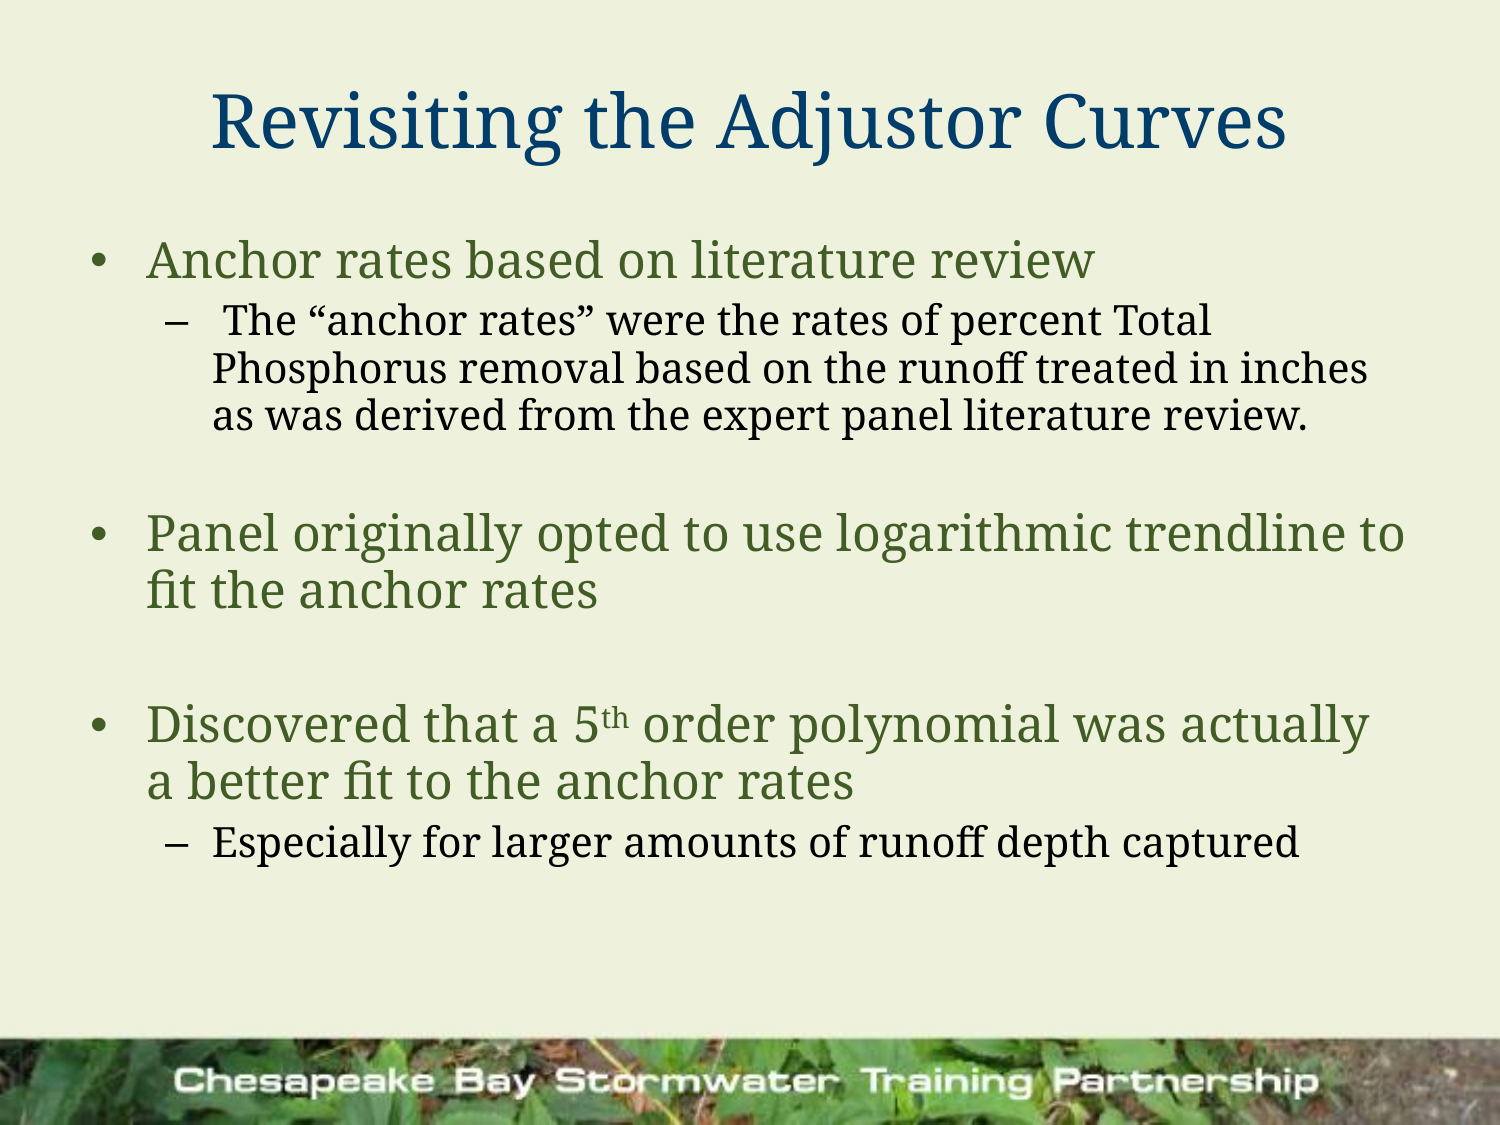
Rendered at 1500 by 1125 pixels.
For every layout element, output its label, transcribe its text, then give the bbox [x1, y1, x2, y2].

picture [0, 0, 1500, 1125]
title Revisiting the Adjustor Curves [75, 24, 1425, 213]
list Anchor rates based on literature review The “anchor rates” were the rates of percent Total Phosphorus removal based on the runoff treated in inches as was derived from the expert panel literature review. Panel originally opted to use logarithmic trendline to fit the anchor rates Discovered that a 5th order polynomial was actually a better fit to the anchor rates Especially for larger amounts of runoff depth captured [75, 224, 1425, 1013]
